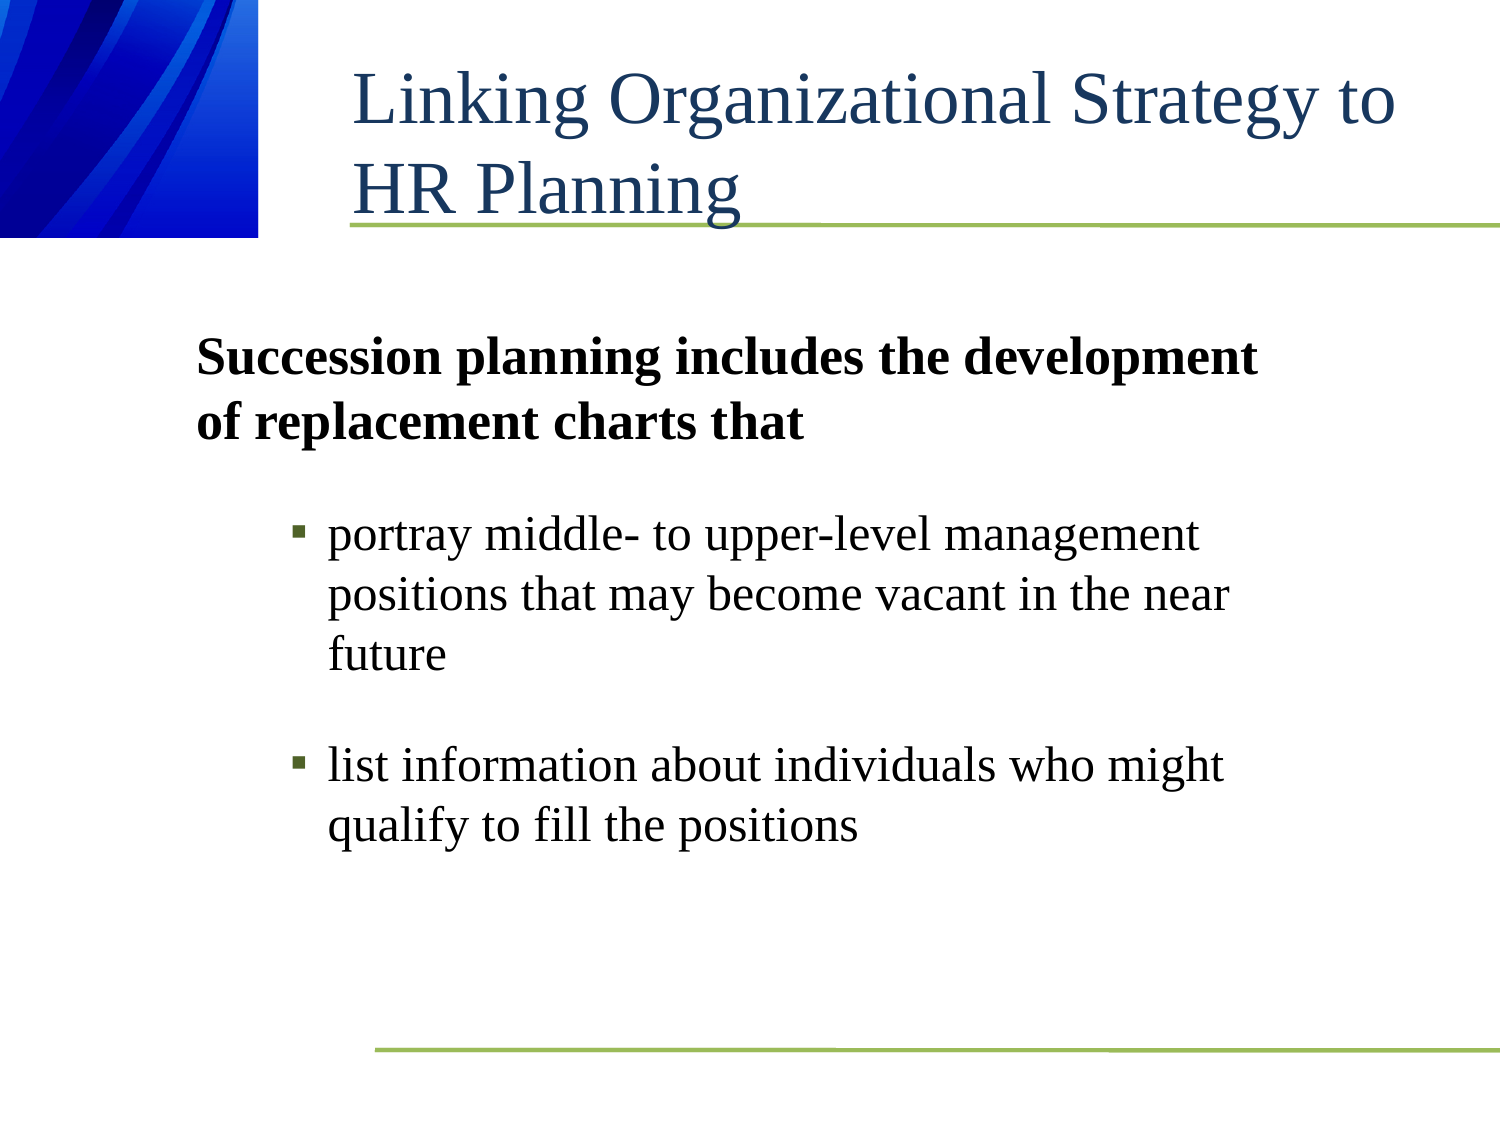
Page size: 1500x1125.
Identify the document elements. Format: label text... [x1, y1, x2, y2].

title Linking Organizational Strategy to HR Planning [337, 45, 1425, 233]
picture [0, 0, 259, 238]
slide_number [1074, 1042, 1425, 1103]
text_box Succession planning includes the development of replacement charts that portray middle- to upper-level management positions that may become vacant in the near future list information about individuals who might qualify to fill the positions [125, 312, 1315, 838]
